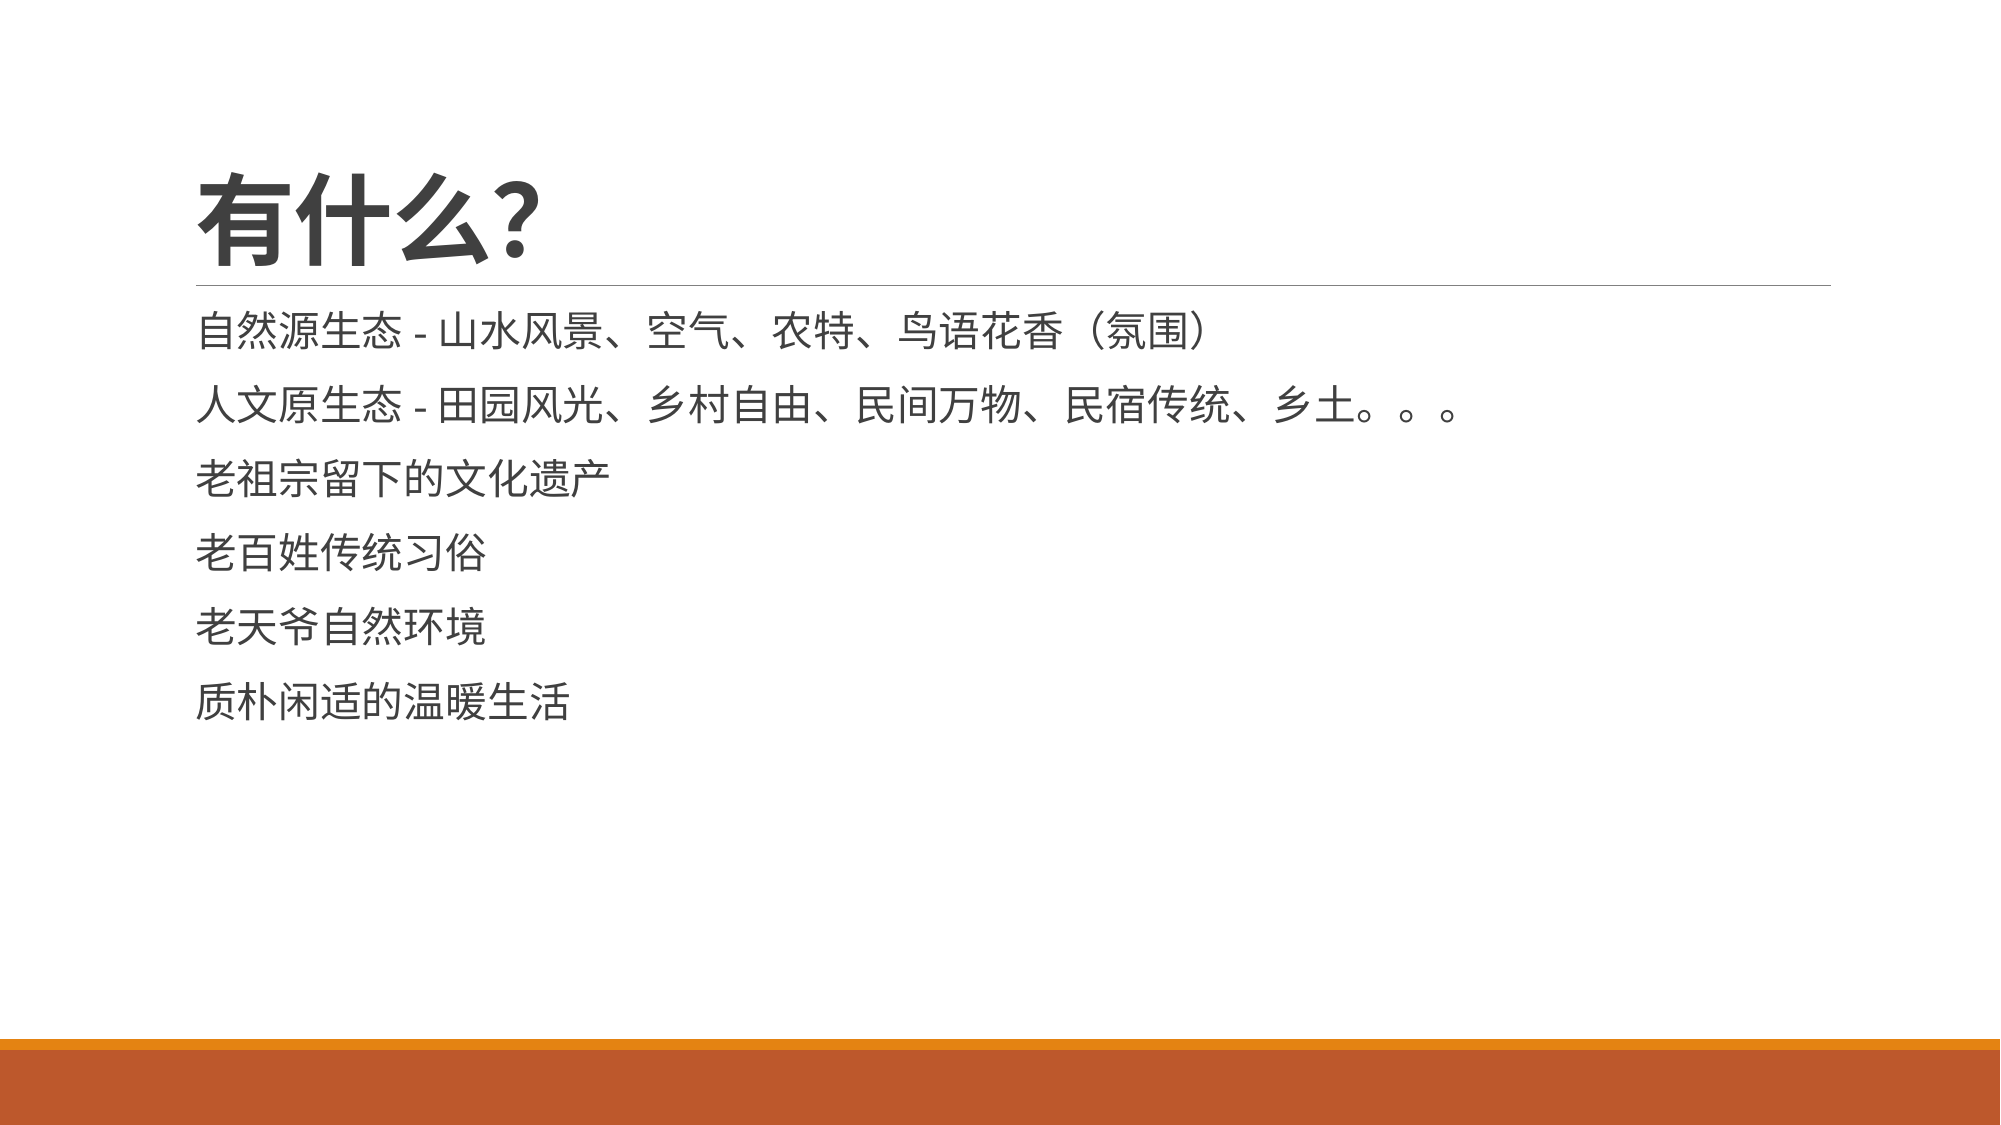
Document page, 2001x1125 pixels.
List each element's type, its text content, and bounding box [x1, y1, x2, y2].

title 有什么？ [180, 47, 1830, 285]
list 自然源生态-山水风景、空气、农特、鸟语花香（氛围） 人文原生态-田园风光、乡村自由、民间万物、民宿传统、乡土。。。 老祖宗留下的文化遗产 老百姓传统习俗 老天爷自然环境 质朴闲适的温暖生活 [180, 302, 1830, 963]
